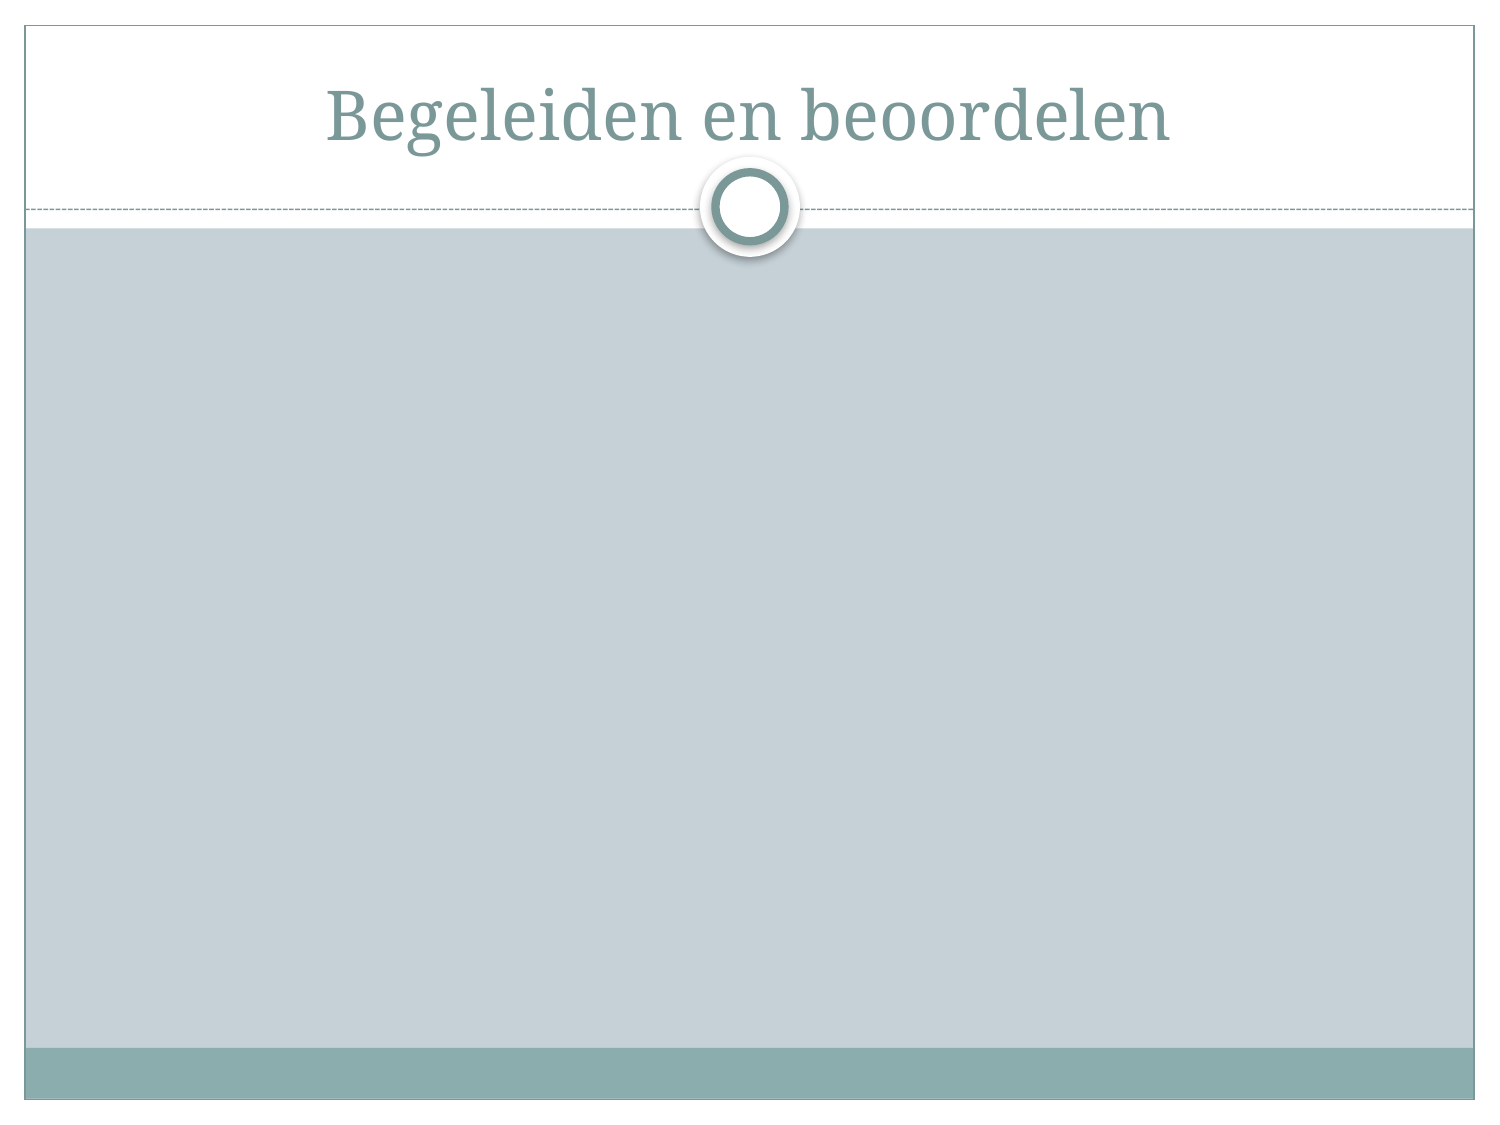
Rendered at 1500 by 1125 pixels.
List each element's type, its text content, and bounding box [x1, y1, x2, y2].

title Begeleiden en beoordelen [49, 37, 1450, 162]
